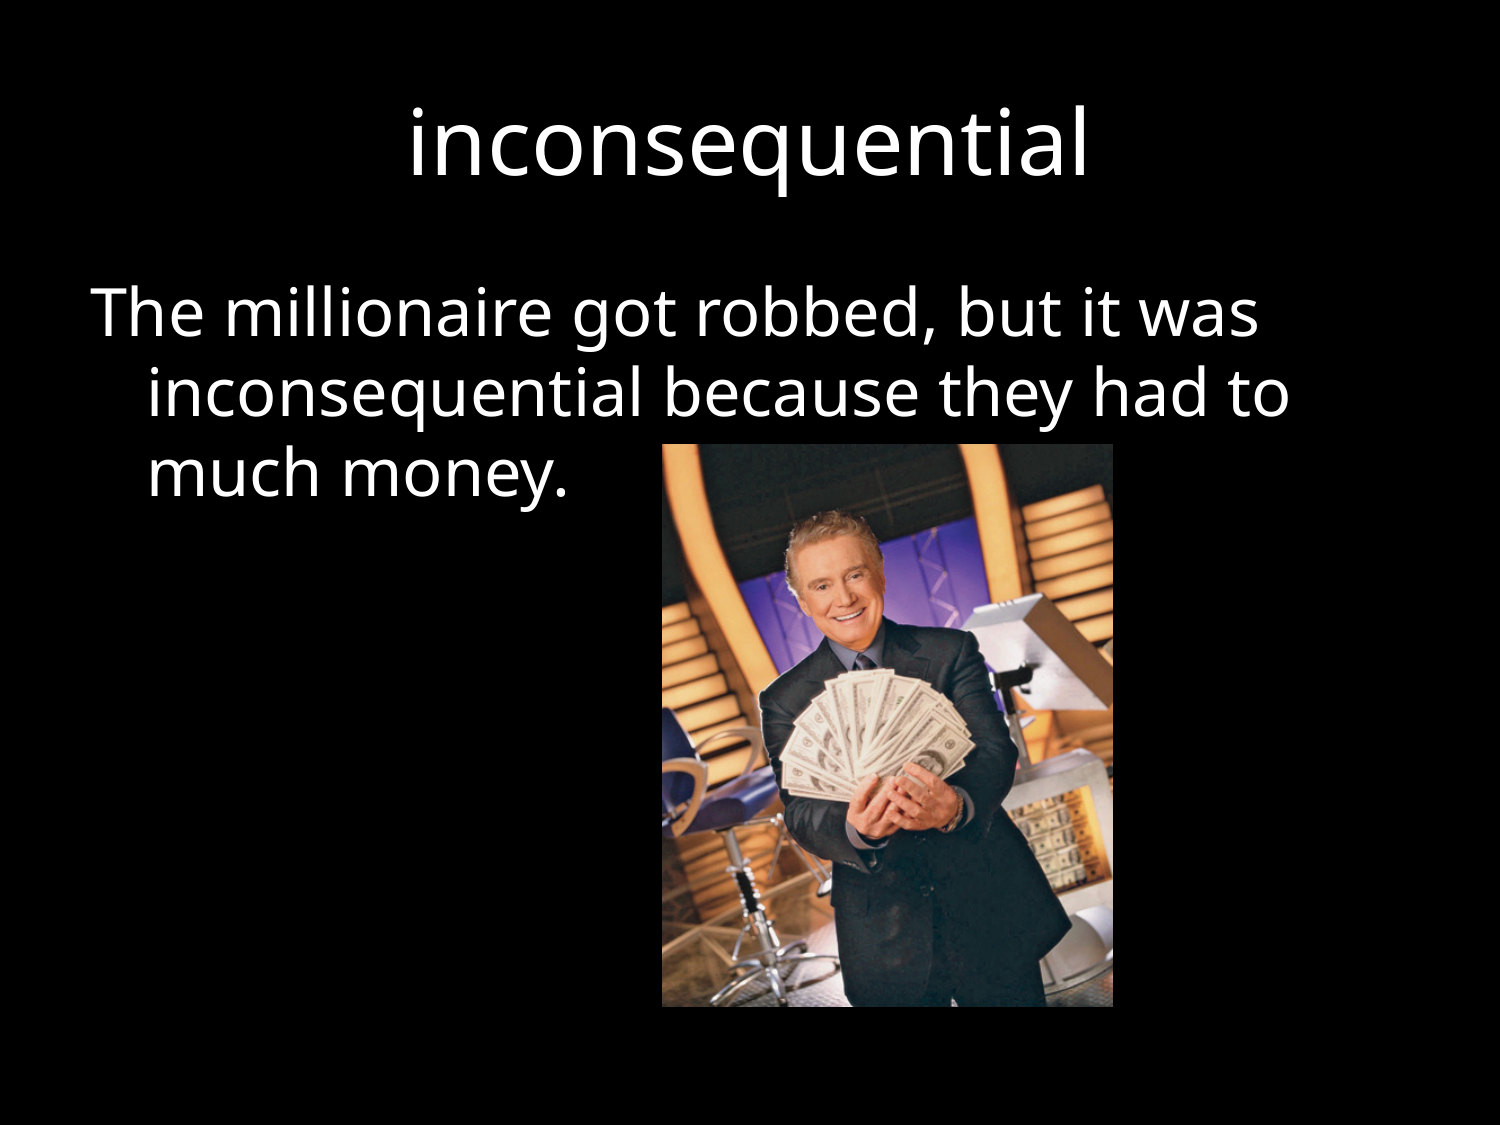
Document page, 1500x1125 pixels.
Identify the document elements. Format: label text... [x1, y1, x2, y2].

picture [662, 444, 1113, 1008]
title inconsequential [75, 45, 1425, 233]
list The millionaire got robbed, but it was inconsequential because they had to much money. [75, 262, 1425, 1005]
